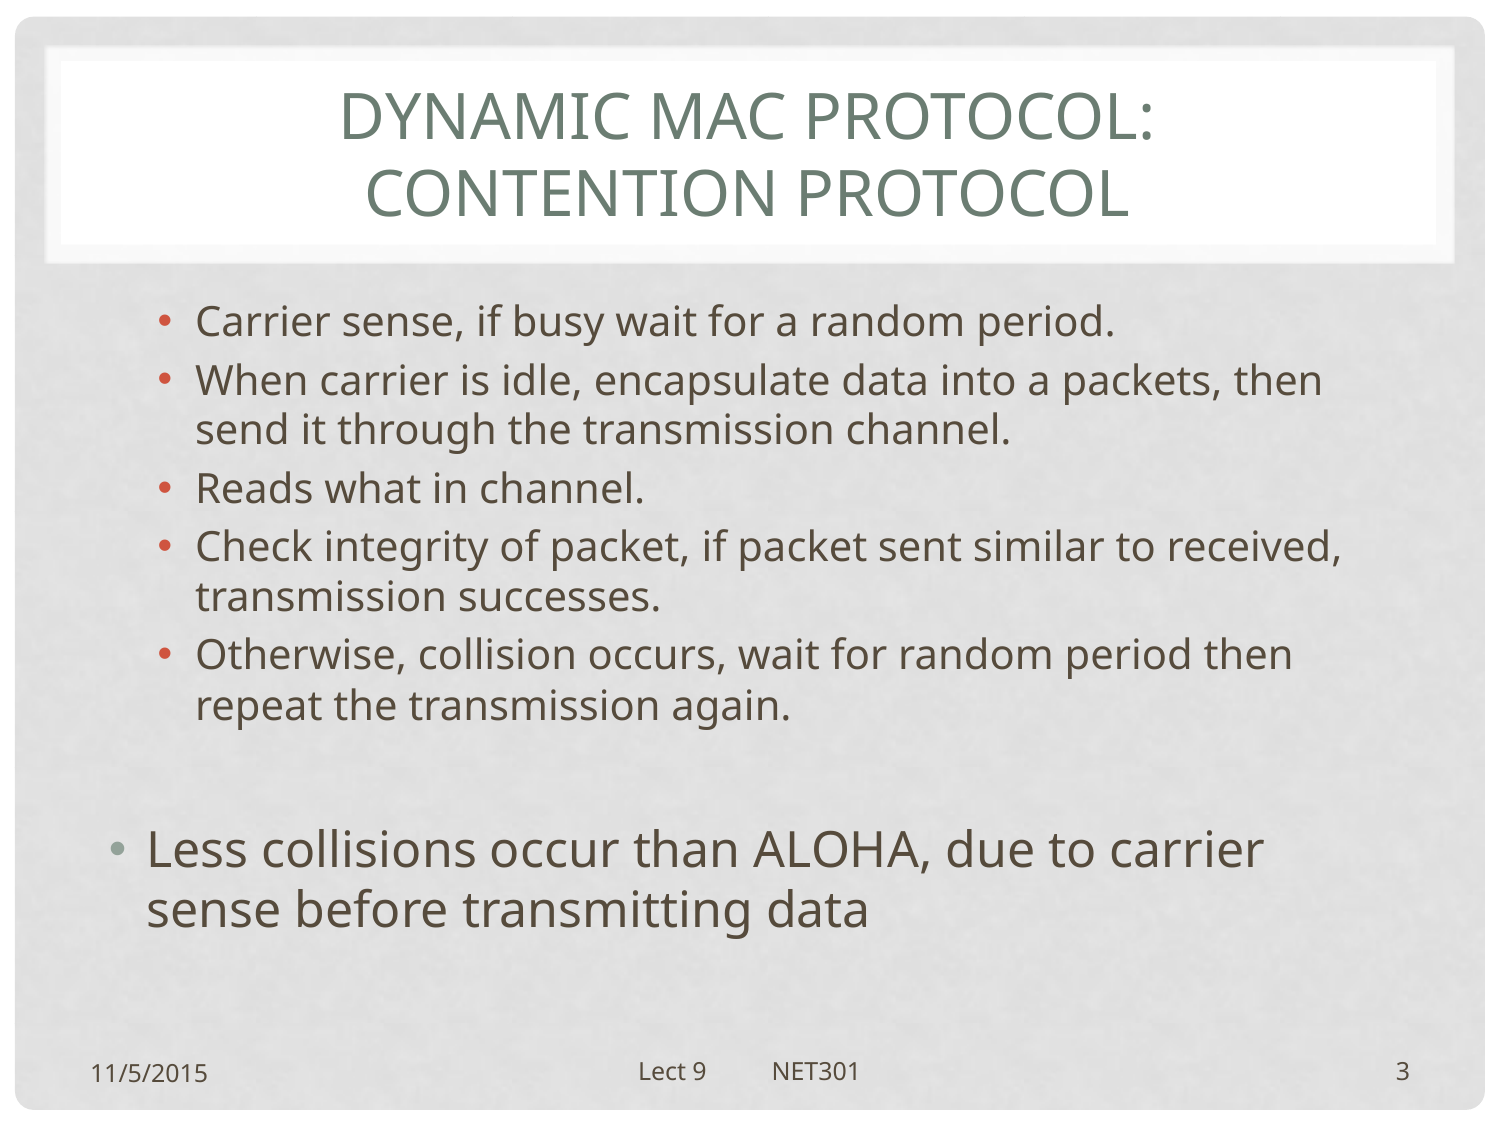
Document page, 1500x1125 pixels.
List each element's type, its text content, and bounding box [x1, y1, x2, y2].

footer Lect 9 NET301 [512, 1042, 988, 1103]
slide_number 3 [1074, 1042, 1425, 1103]
list Carrier sense, if busy wait for a random period. When carrier is idle, encapsulate data into a packets, then send it through the transmission channel. Reads what in channel. Check integrity of packet, if packet sent similar to received, transmission successes. Otherwise, collision occurs, wait for random period then repeat the transmission again. Less collisions occur than ALOHA, due to carrier sense before transmitting data [75, 287, 1425, 1005]
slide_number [75, 1042, 425, 1103]
title Dynamic mac protocol: contention protocol [69, 66, 1425, 238]
